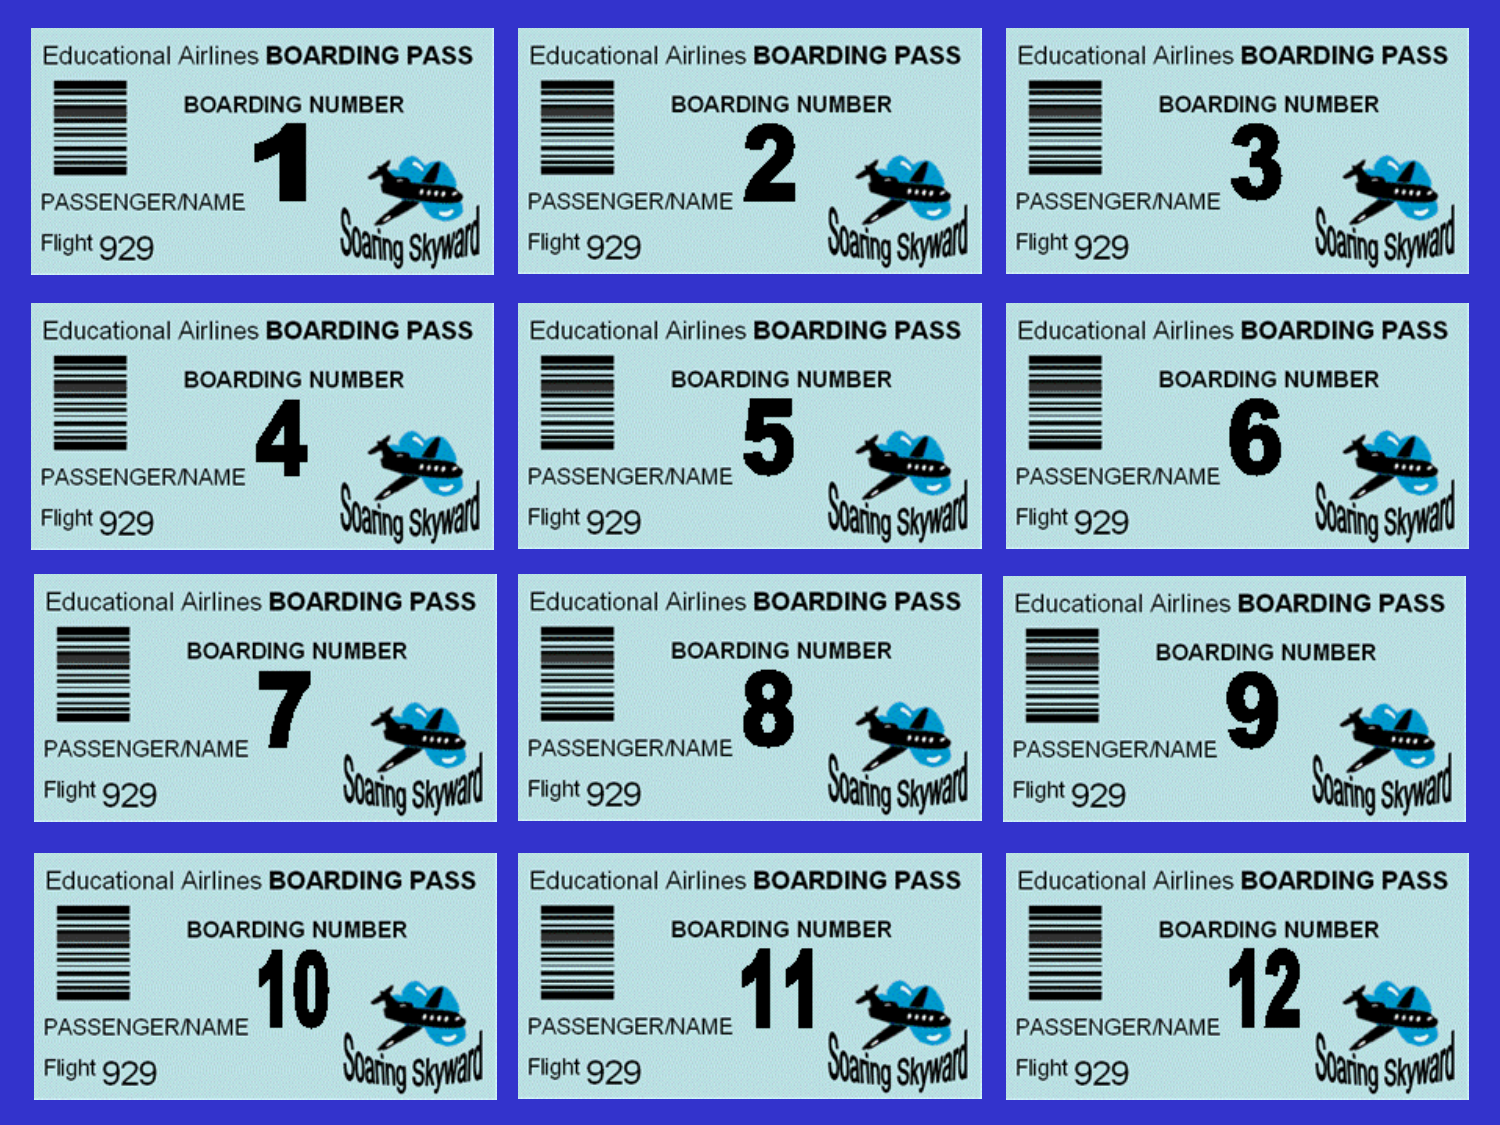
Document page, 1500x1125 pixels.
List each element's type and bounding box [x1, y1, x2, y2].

picture [30, 302, 494, 551]
picture [518, 574, 982, 821]
picture [518, 27, 982, 274]
picture [1002, 576, 1466, 823]
picture [1005, 302, 1469, 549]
picture [34, 852, 498, 1101]
picture [518, 302, 982, 549]
picture [1005, 27, 1469, 274]
picture [1005, 852, 1469, 1101]
picture [34, 574, 498, 823]
picture [30, 27, 494, 276]
picture [518, 852, 982, 1099]
